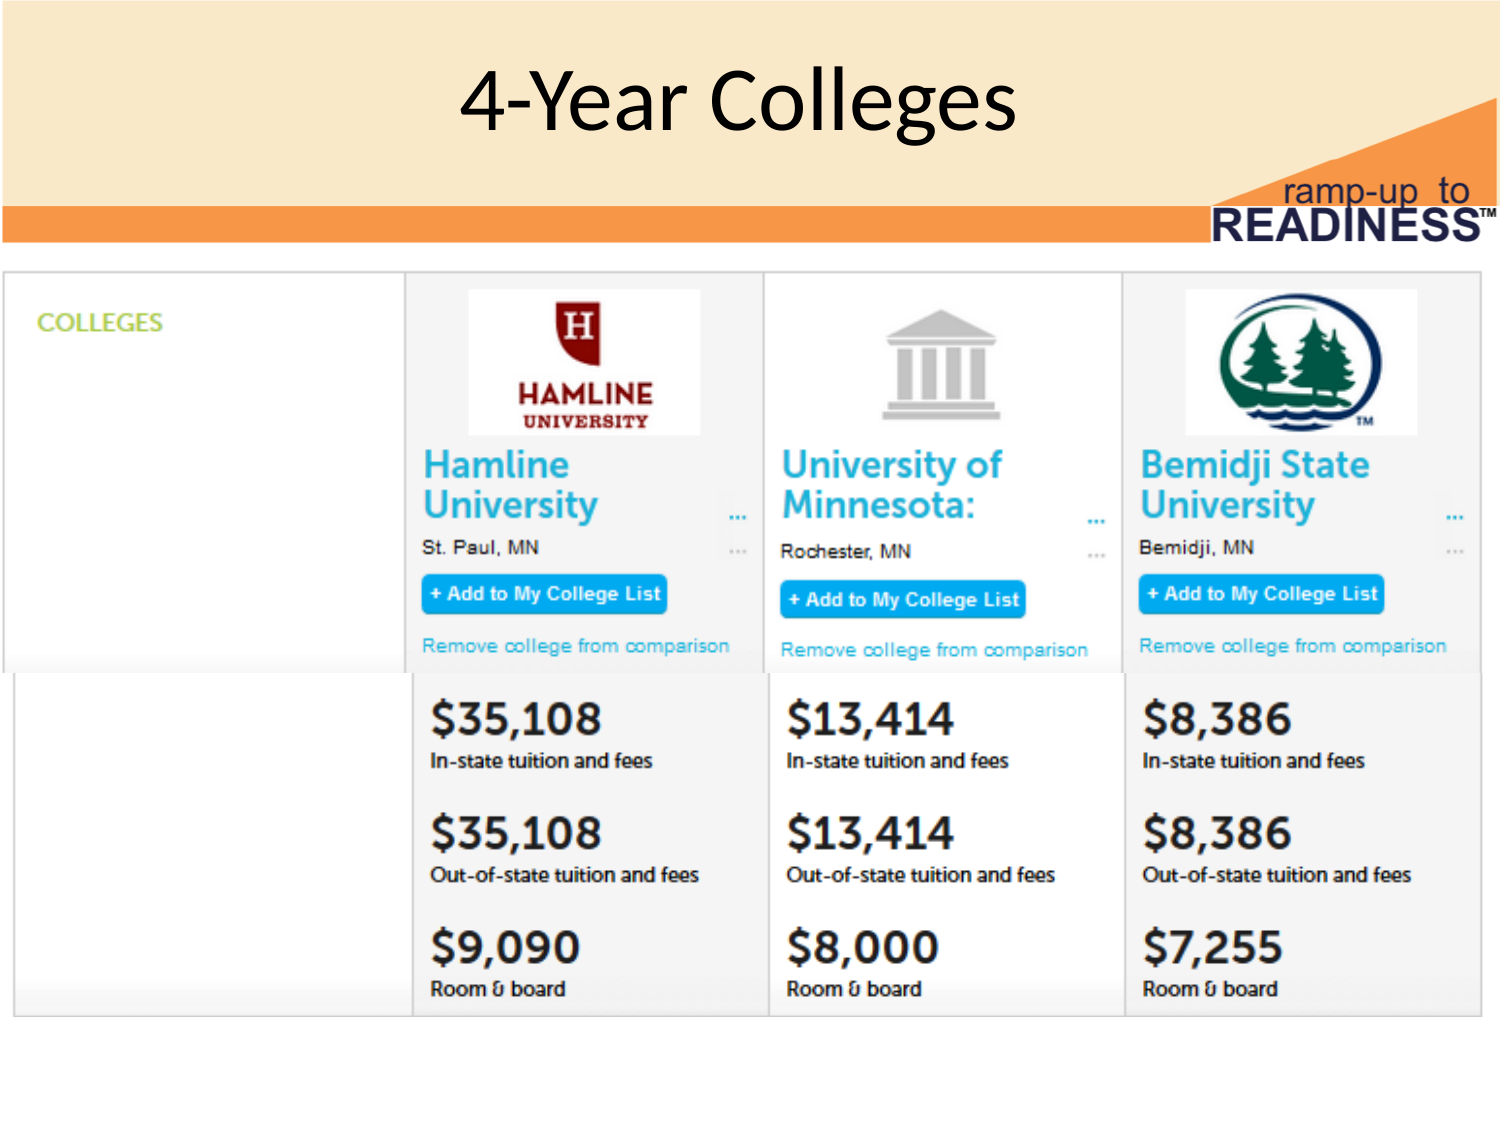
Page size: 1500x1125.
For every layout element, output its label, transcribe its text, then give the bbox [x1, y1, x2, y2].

picture [0, 188, 1500, 1125]
title 4-Year Colleges [0, 0, 1500, 188]
